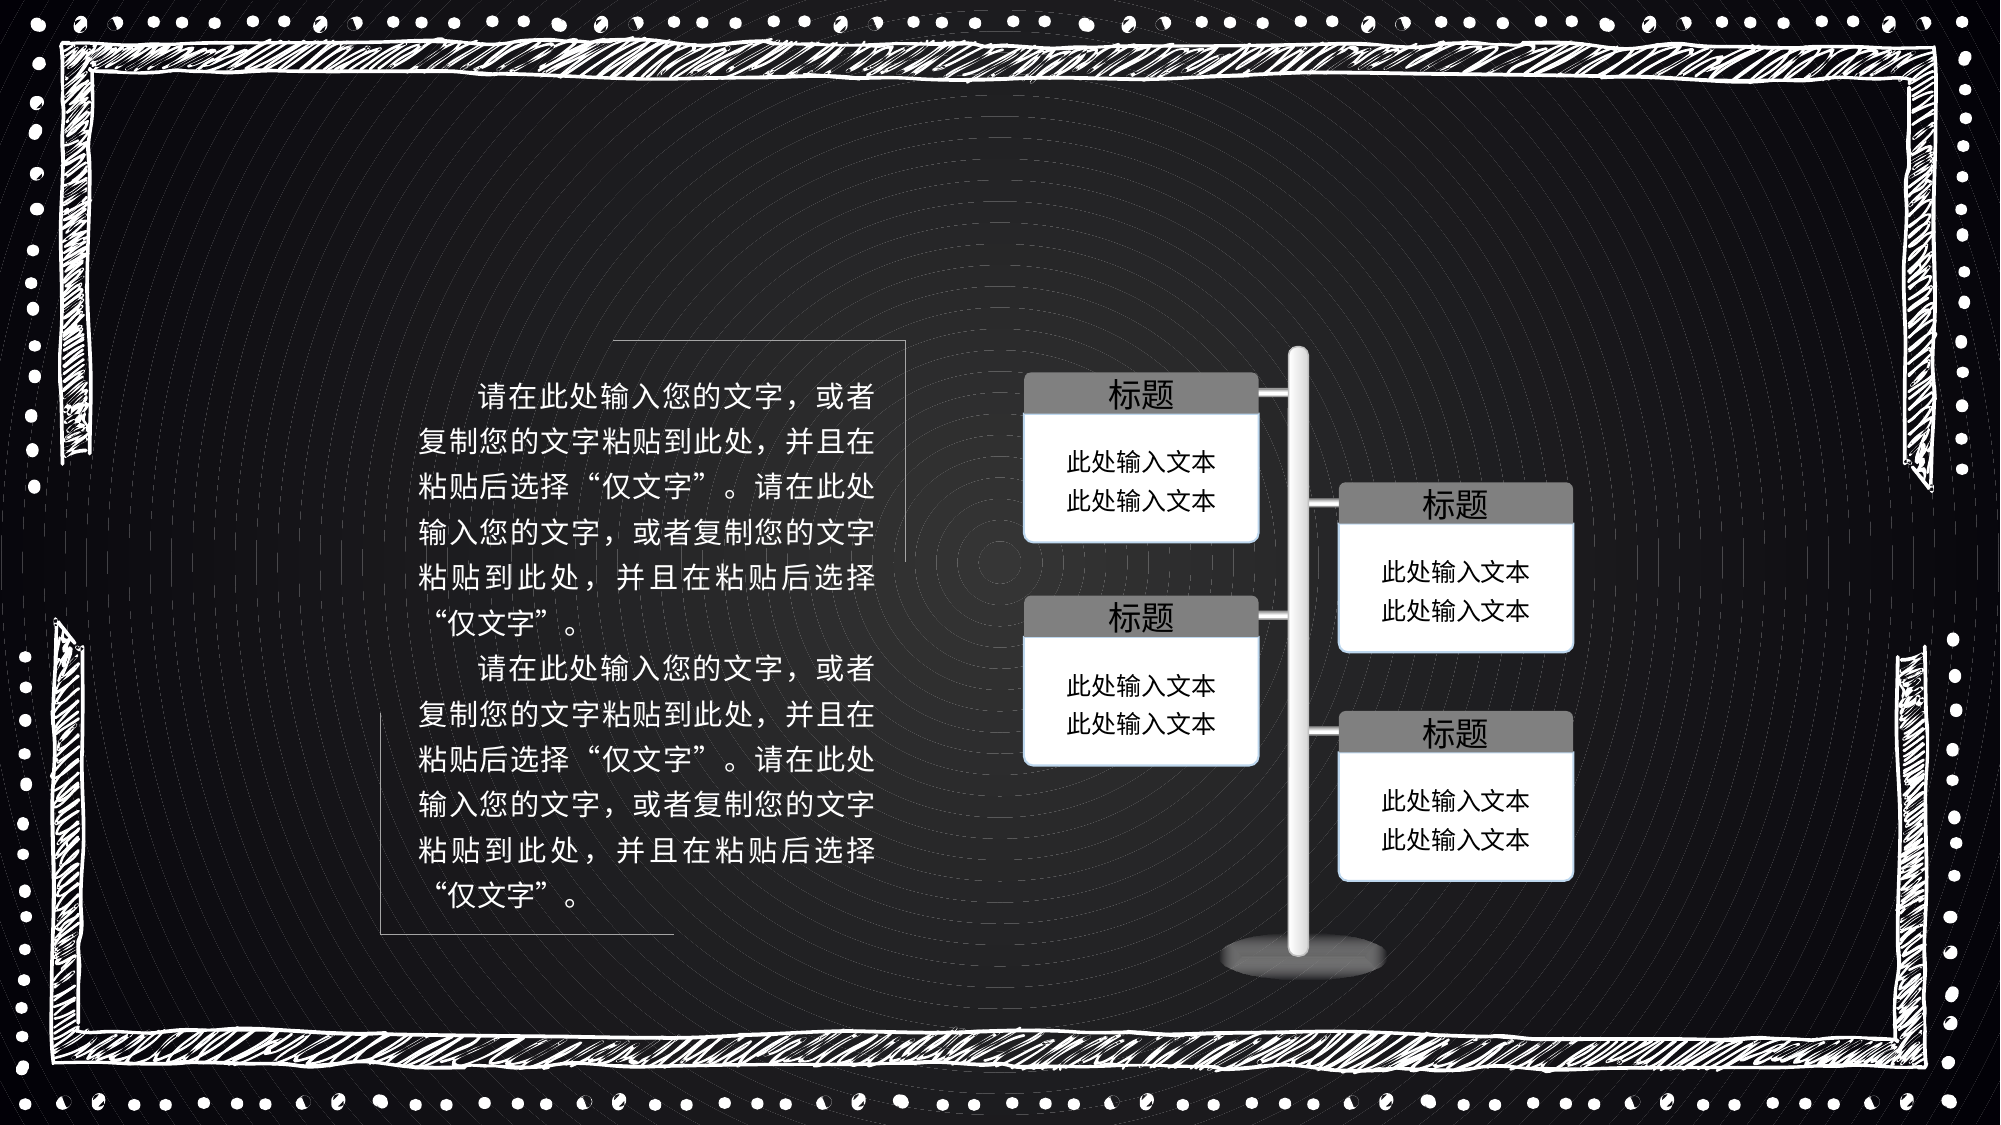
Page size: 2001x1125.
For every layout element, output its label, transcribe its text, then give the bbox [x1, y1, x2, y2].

text_box 标题 [1023, 594, 1260, 639]
text_box 标题 [1023, 371, 1260, 415]
text_box 此处输入文本 此处输入文本 [1022, 412, 1260, 544]
text_box 标题 [1337, 709, 1575, 754]
text_box [1287, 345, 1310, 958]
text_box [1260, 610, 1287, 621]
text_box 请在此处输入您的文字，或者复制您的文字粘贴到此处，并且在粘贴后选择“仅文字”。请在此处输入您的文字，或者复制您的文字粘贴到此处，并且在粘贴后选择“仅文字”。 请在此处输入您的文字，或者复制您的文字粘贴到此处，并且在粘贴后选择“仅文字”。请在此处输入您的文字，或者复制您的文字粘贴到此处，并且在粘贴后选择“仅文字”。 [400, 347, 894, 933]
text_box [1218, 932, 1388, 980]
text_box [1310, 726, 1337, 736]
text_box 此处输入文本 此处输入文本 [1337, 525, 1575, 654]
text_box 标题 [1337, 481, 1575, 525]
text_box [1310, 498, 1337, 508]
text_box 此处输入文本 此处输入文本 [1022, 635, 1260, 767]
text_box [1260, 387, 1287, 398]
text_box 此处输入文本 此处输入文本 [1337, 754, 1575, 882]
